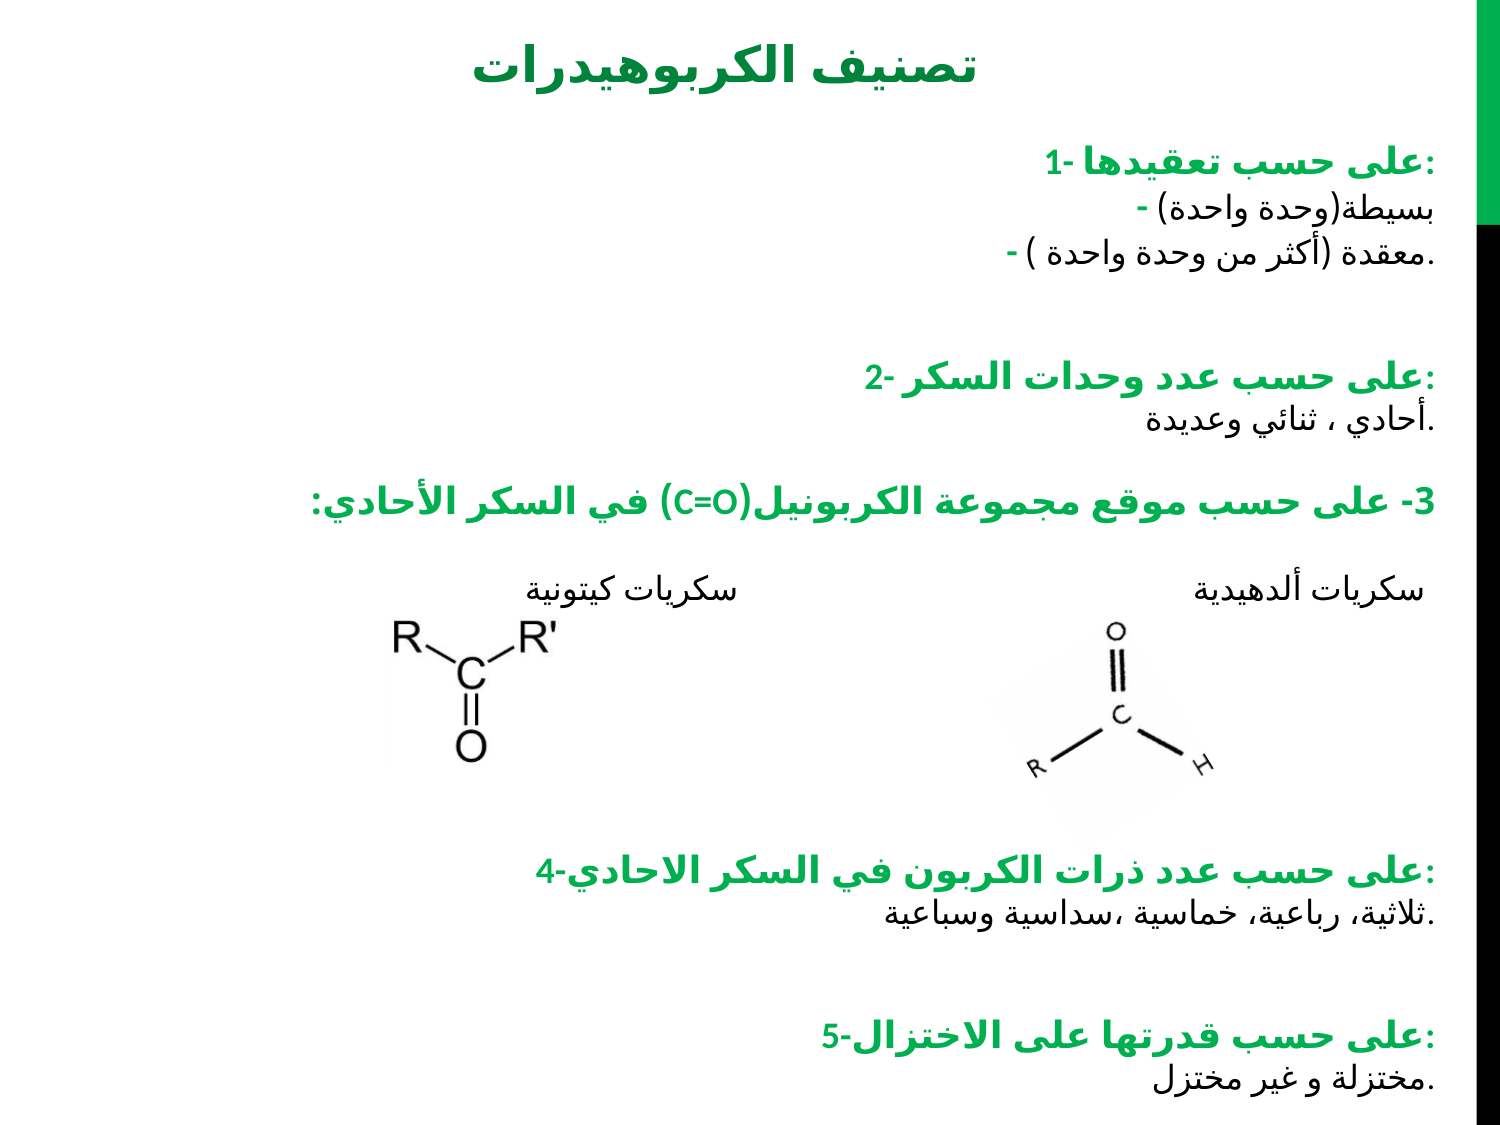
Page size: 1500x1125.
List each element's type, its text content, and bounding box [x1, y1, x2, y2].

text_box تصنيف الكربوهيدرات 1- على حسب تعقيدها: - بسيطة(وحدة واحدة) - معقدة (أكثر من وحدة واحدة ). 2- على حسب عدد وحدات السكر: أحادي ، ثنائي وعديدة. 3- على حسب موقع مجموعة الكربونيل(C=O) في السكر الأحادي: سكريات ألدهيدية سكريات كيتونية 4-على حسب عدد ذرات الكربون في السكر الاحادي: ثلاثية، رباعية، خماسية ،سداسية وسباعية. 5-على حسب قدرتها على الاختزال: مختزلة و غير مختزل. [0, 24, 1450, 1125]
picture [386, 617, 561, 766]
picture [988, 618, 1213, 850]
